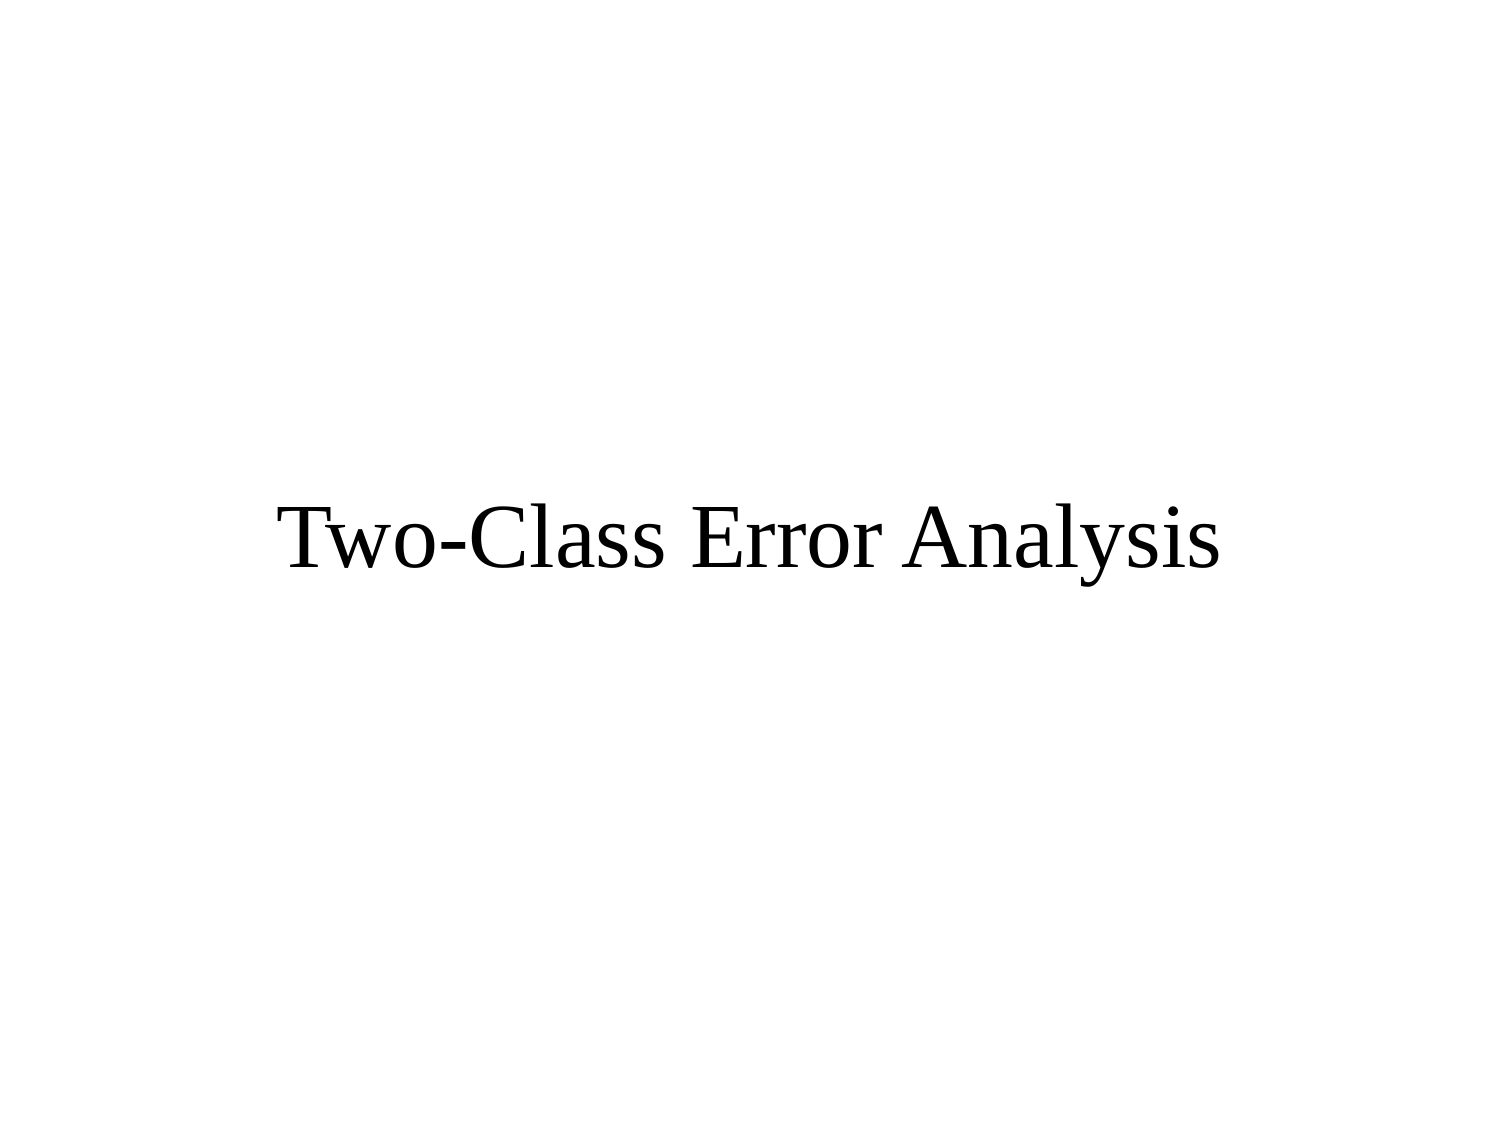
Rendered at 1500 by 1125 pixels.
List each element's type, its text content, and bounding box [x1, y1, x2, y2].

title Two-Class Error Analysis [112, 437, 1388, 625]
